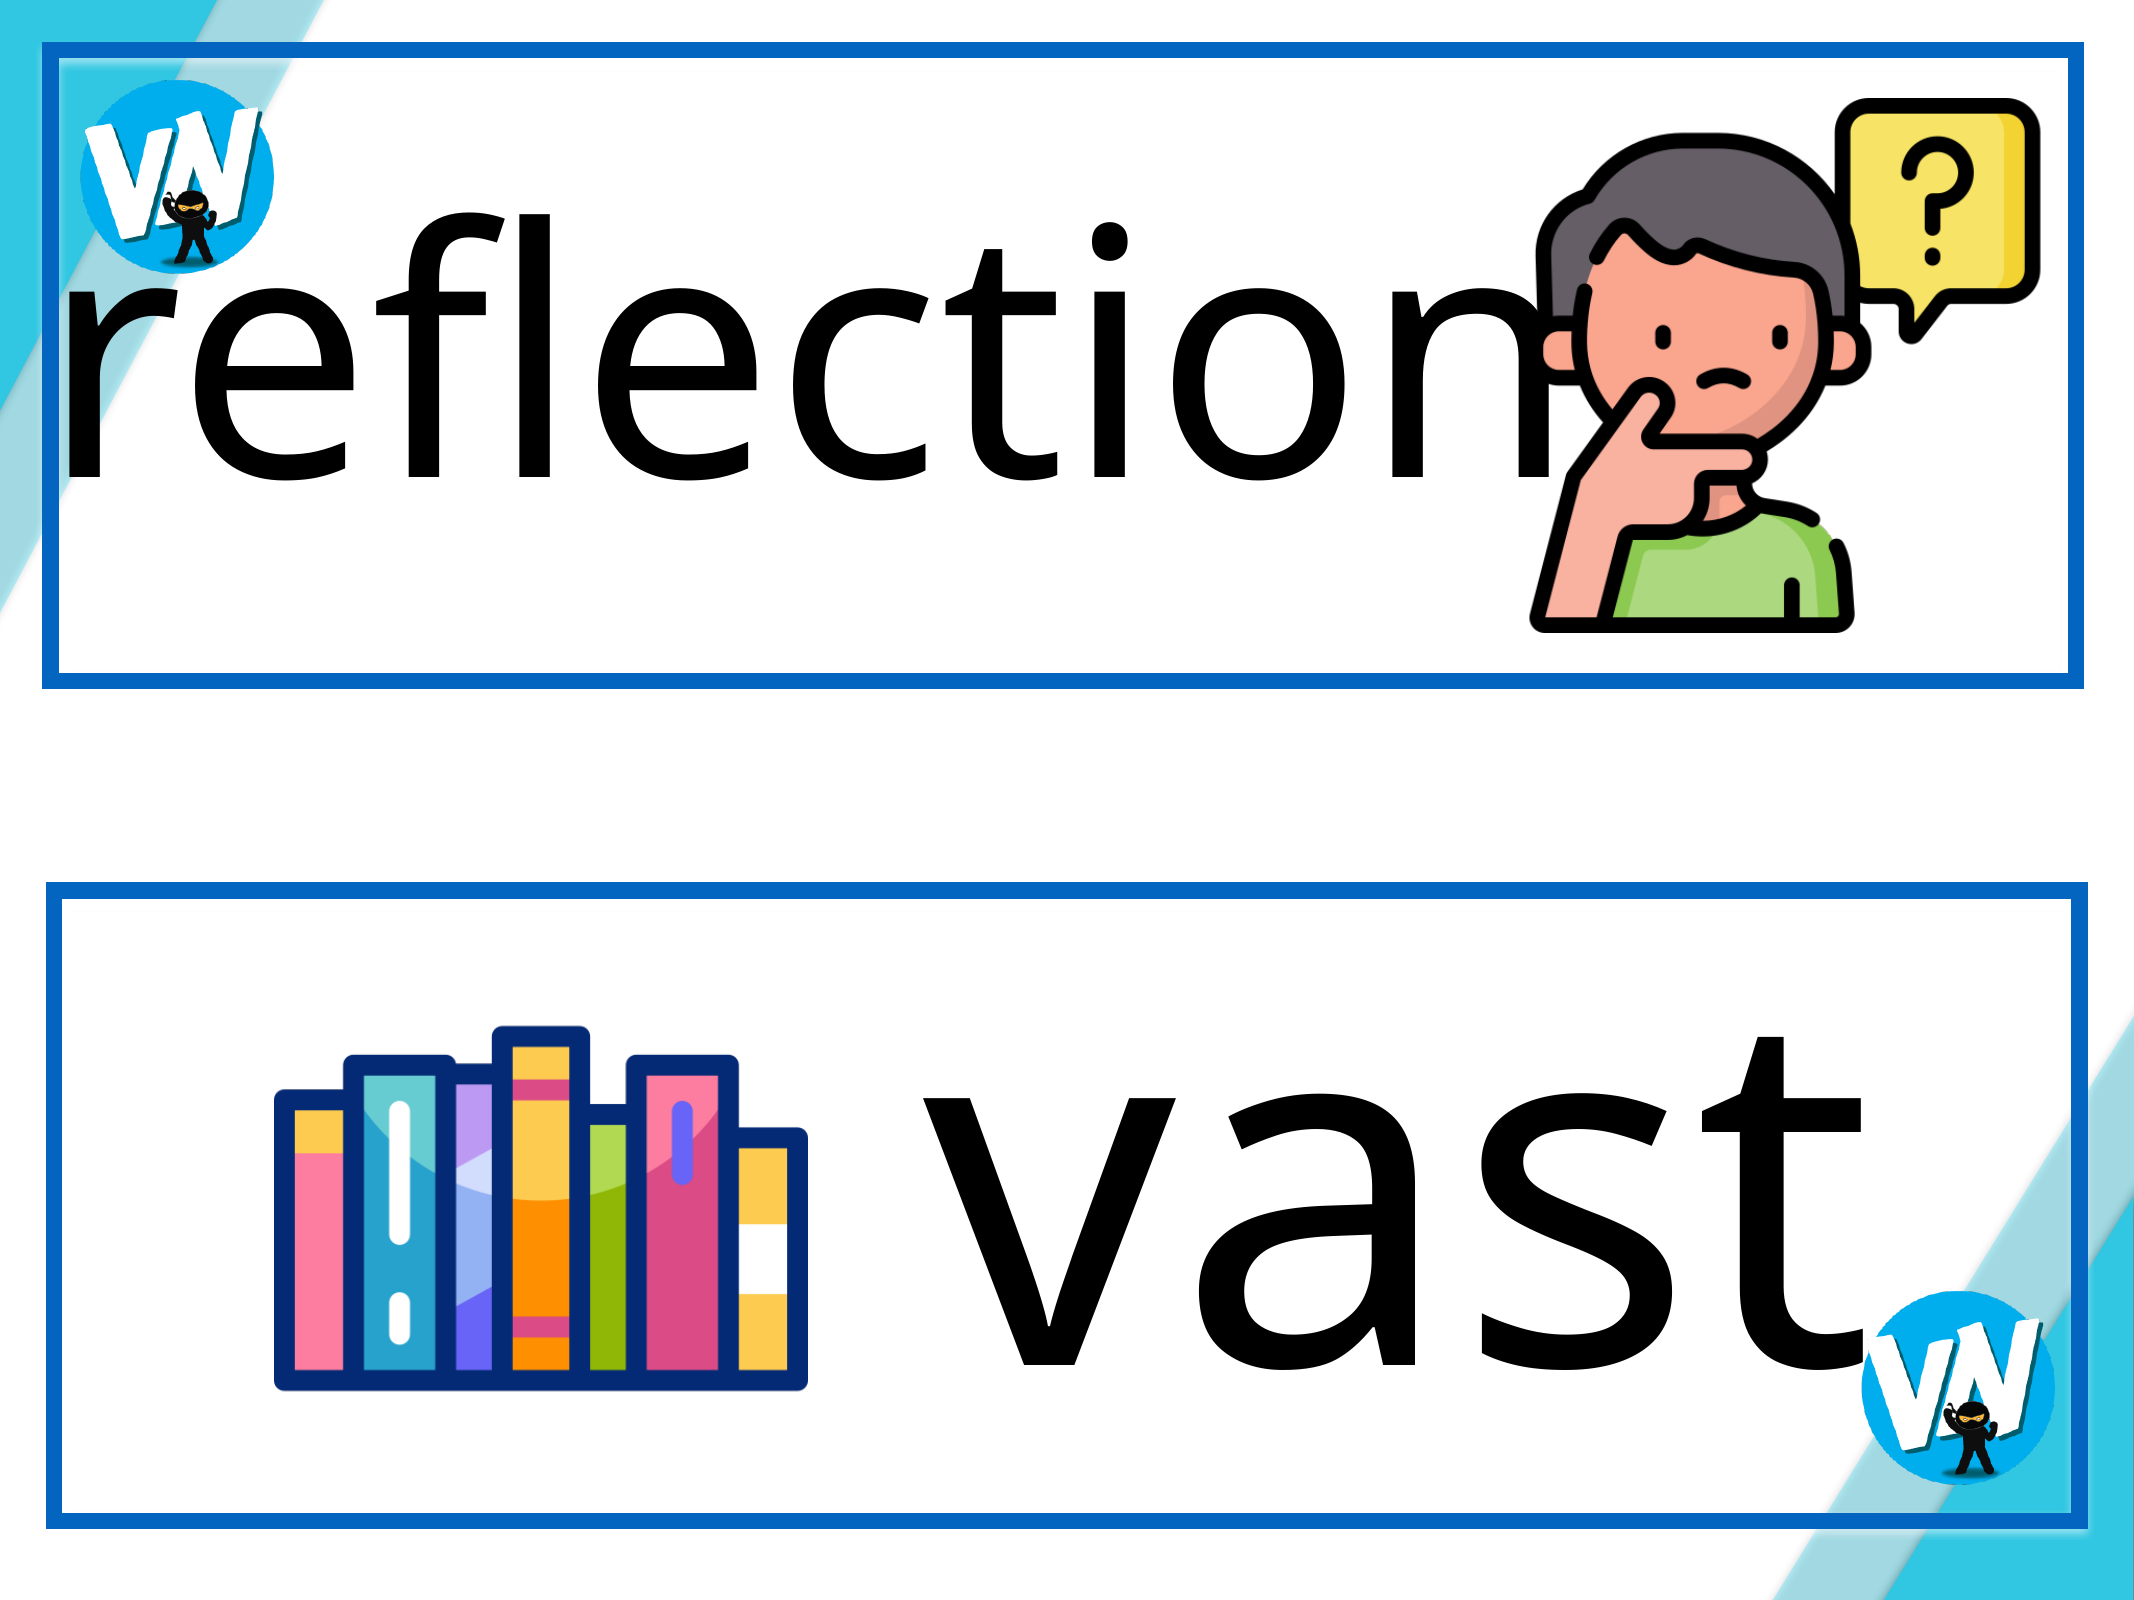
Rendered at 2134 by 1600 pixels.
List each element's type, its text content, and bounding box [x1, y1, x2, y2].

picture [274, 941, 808, 1476]
text_box [92, 555, 1956, 681]
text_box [0, 0, 81, 1544]
text_box vast [590, 858, 1956, 1473]
picture [57, 77, 299, 278]
text_box reflection [92, 123, 1512, 555]
picture [1837, 1288, 2080, 1488]
text_box [92, 50, 2076, 227]
picture [1517, 98, 2052, 633]
text_box [92, 890, 1956, 1522]
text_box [1963, 235, 2134, 1600]
